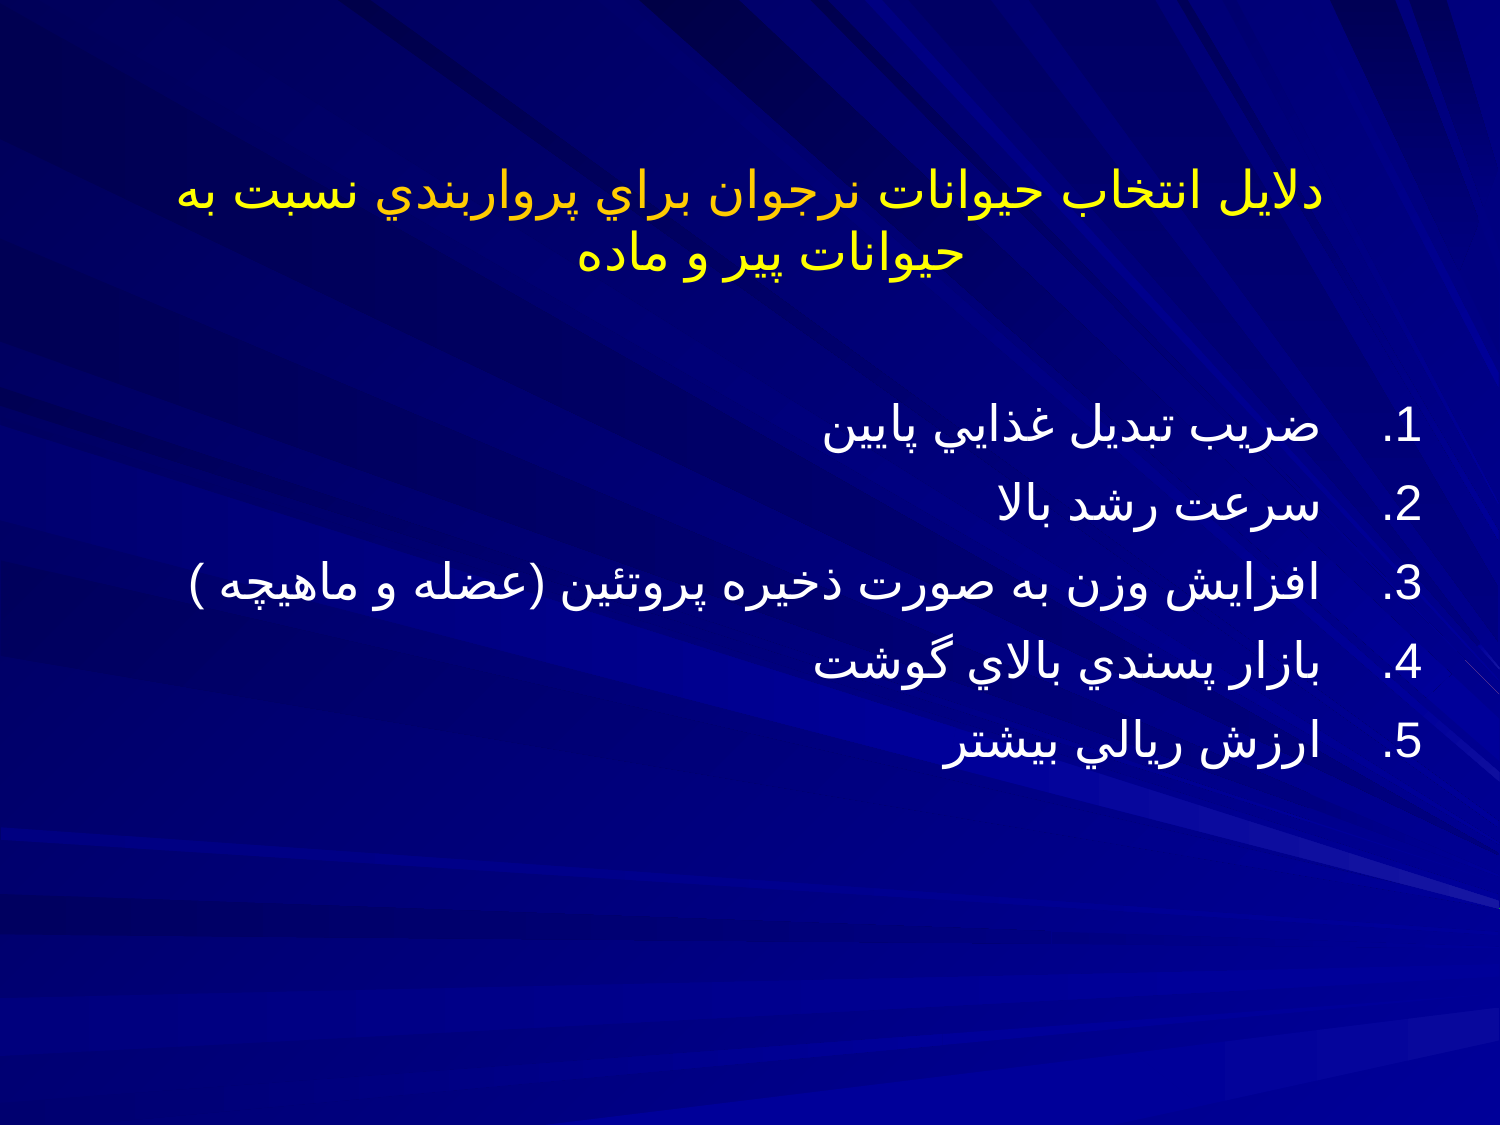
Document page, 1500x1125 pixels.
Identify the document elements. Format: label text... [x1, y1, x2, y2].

list ضريب تبديل غذايي پايين سرعت رشد بالا افزايش وزن به صورت ذخيره پروتئين (عضله و ماهيچه ) بازار پسندي بالاي گوشت ارزش ريالي بيشتر [24, 374, 1438, 994]
title دلايل انتخاب حيوانات نرجوان براي پرواربندي نسبت به حيوانات پير و ماده [74, 124, 1426, 313]
